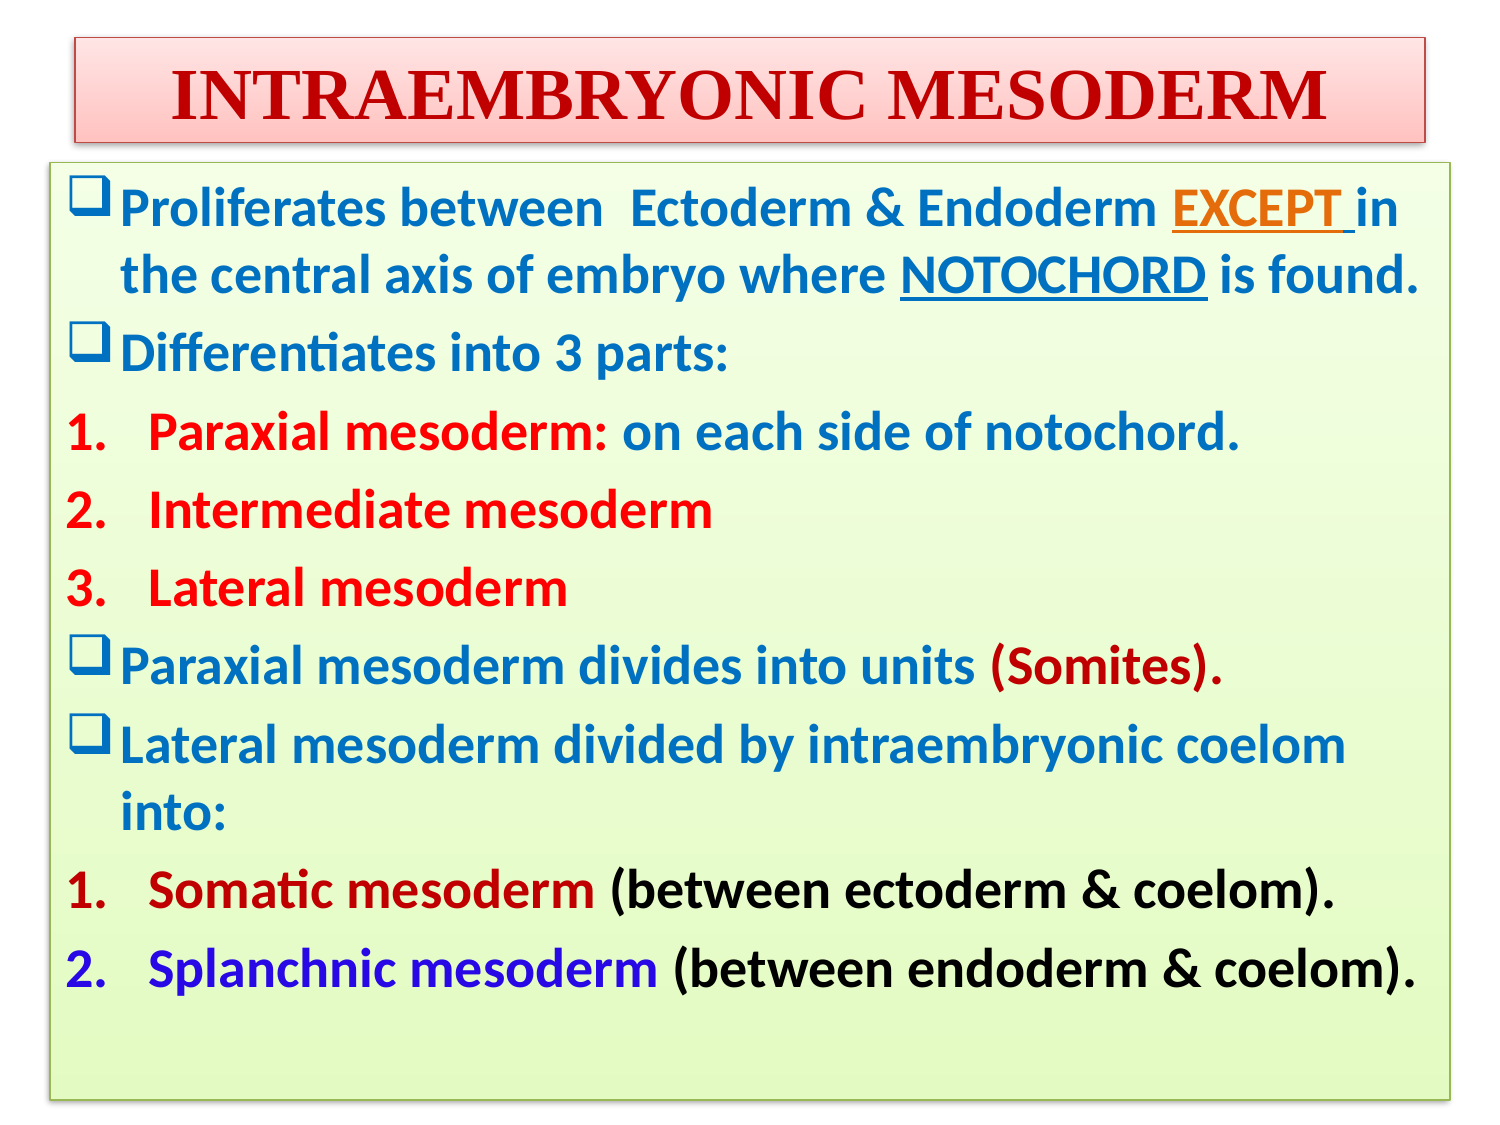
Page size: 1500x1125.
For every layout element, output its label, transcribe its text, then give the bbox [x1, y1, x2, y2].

title INTRAEMBRYONIC MESODERM [74, 37, 1426, 143]
list Proliferates between Ectoderm & Endoderm EXCEPT in the central axis of embryo where NOTOCHORD is found. Differentiates into 3 parts: Paraxial mesoderm: on each side of notochord. Intermediate mesoderm Lateral mesoderm Paraxial mesoderm divides into units (Somites). Lateral mesoderm divided by intraembryonic coelom into: Somatic mesoderm (between ectoderm & coelom). Splanchnic mesoderm (between endoderm & coelom). [49, 162, 1451, 1101]
